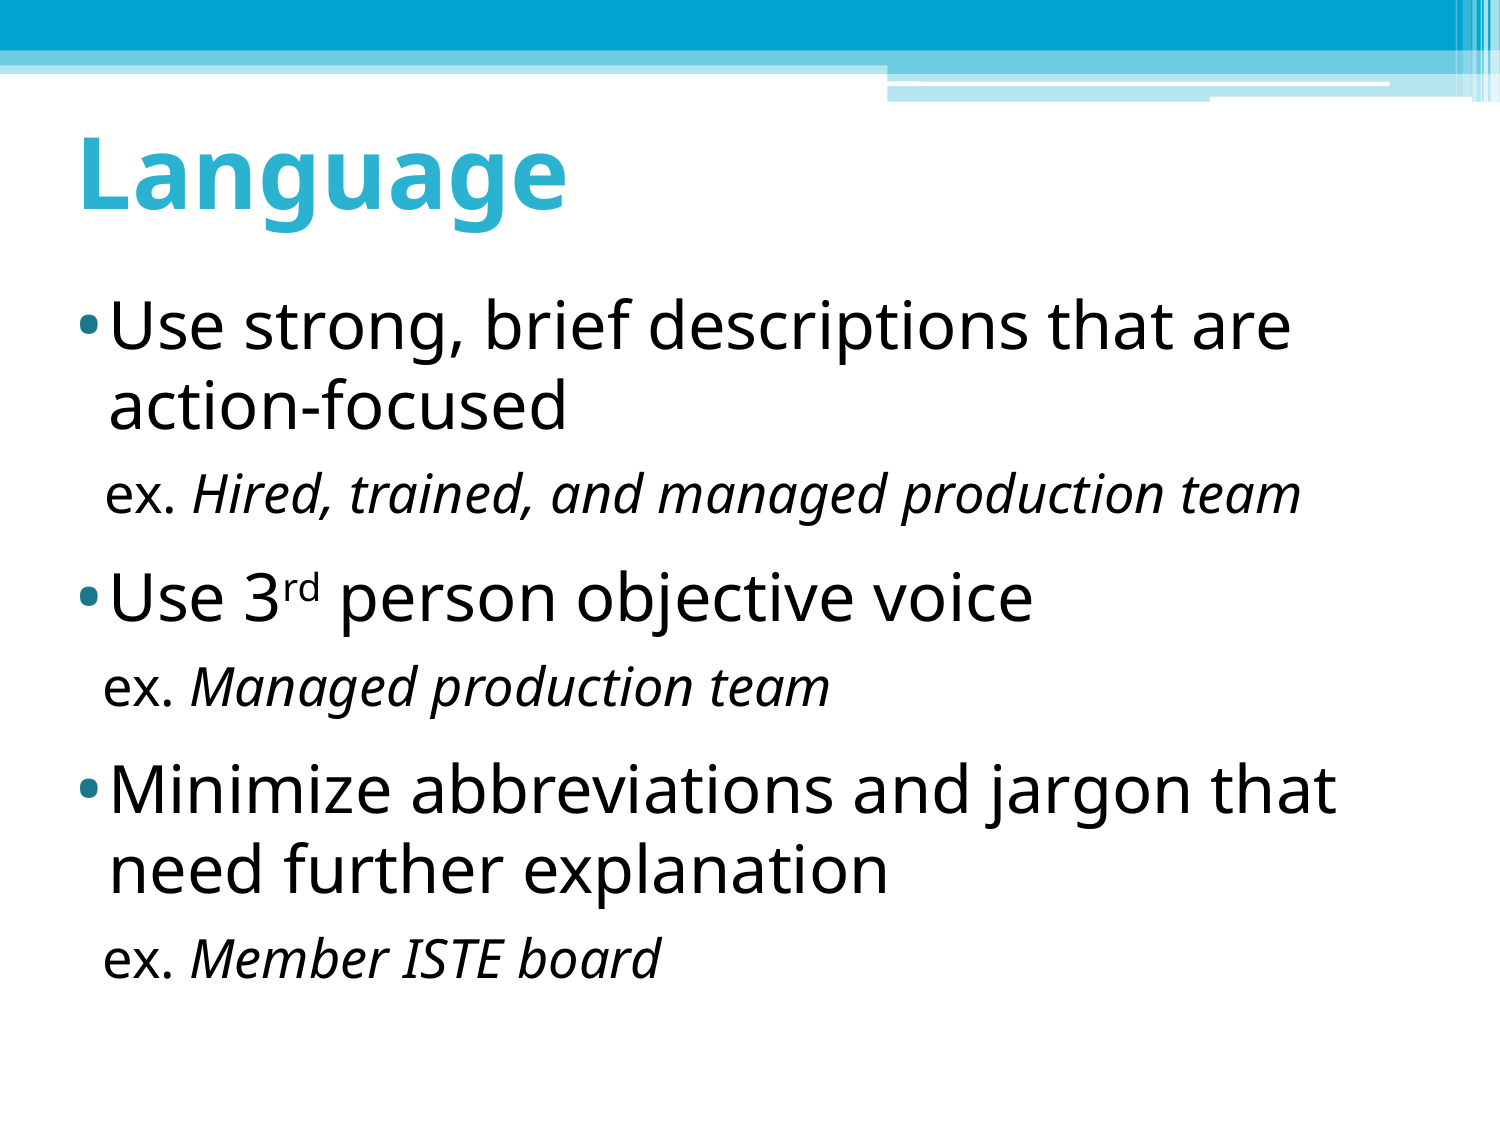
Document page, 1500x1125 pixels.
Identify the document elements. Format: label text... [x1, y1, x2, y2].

title Language [61, 88, 1411, 250]
text_box Use strong, brief descriptions that are action-focused ex. Hired, trained, and managed production team Use 3rd person objective voice ex. Managed production team Minimize abbreviations and jargon that need further explanation ex. Member ISTE board [48, 275, 1463, 1075]
